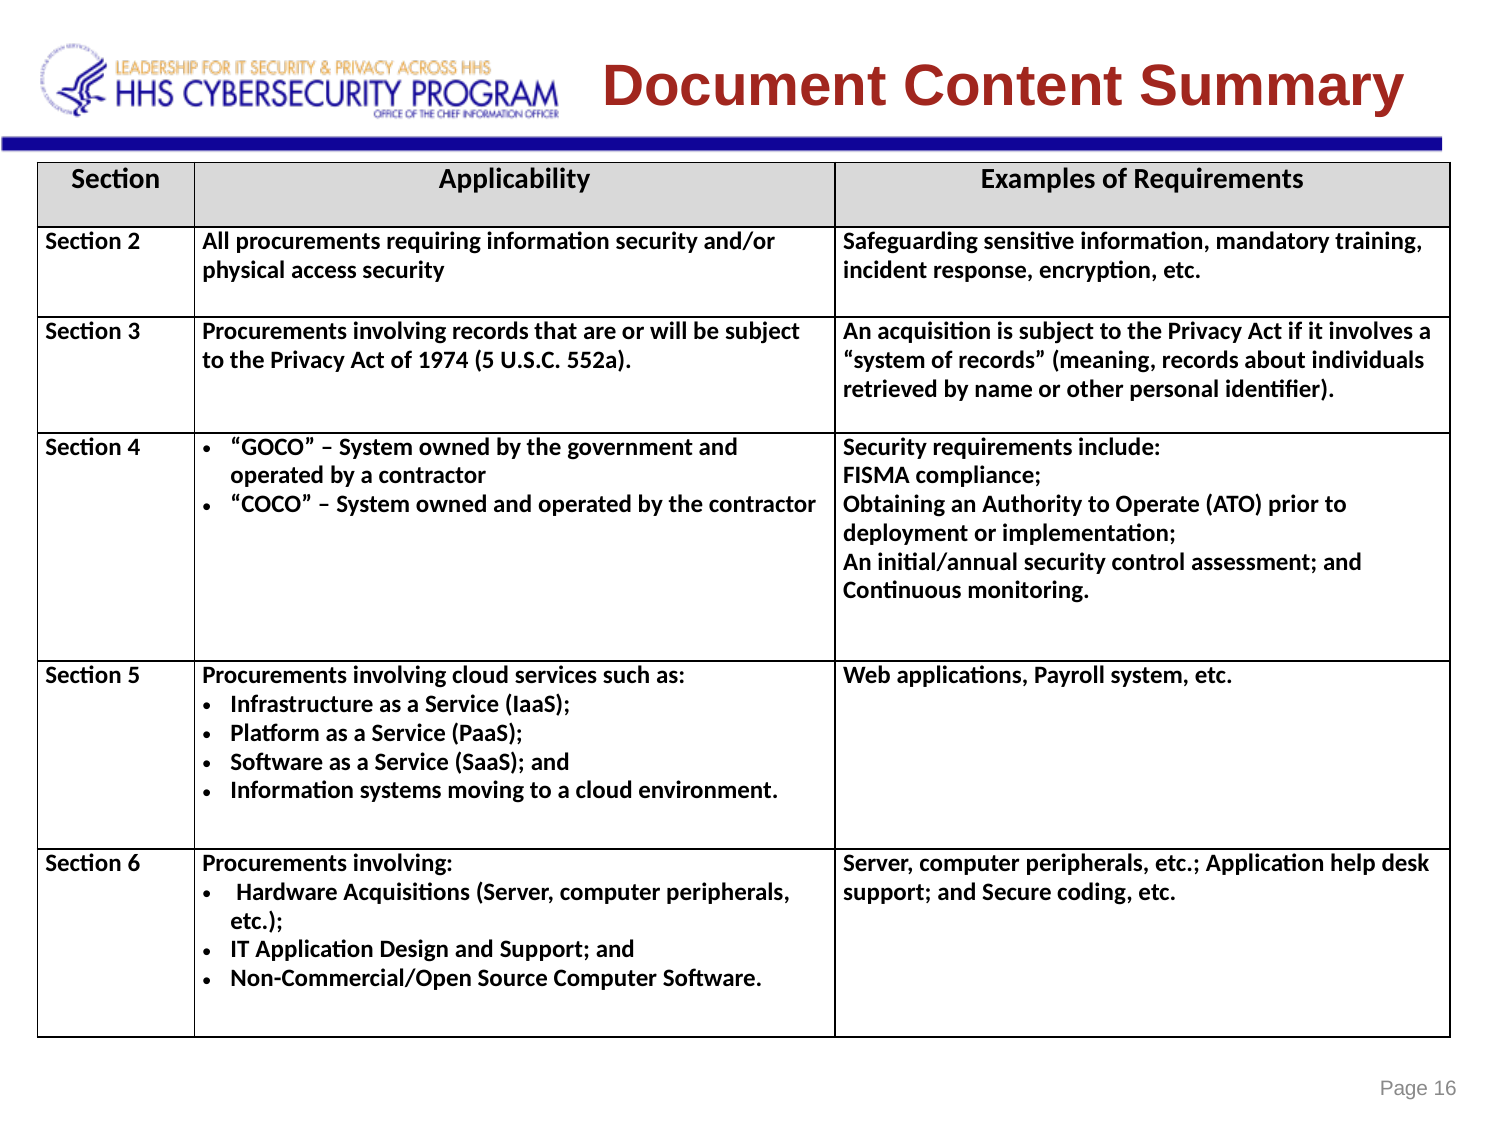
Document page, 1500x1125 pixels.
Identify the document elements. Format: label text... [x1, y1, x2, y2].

table_cell Procurements involving cloud services such as: Infrastructure as a Service (IaaS); Platform as a Service (PaaS); Software as a Service (SaaS); and Information systems moving to a cloud environment. [195, 662, 834, 848]
table_header Examples of Requirements [836, 163, 1449, 226]
title Document Content Summary [587, 24, 1463, 126]
table_cell Section 2 [38, 228, 194, 316]
picture [0, 0, 1443, 234]
table_cell Section 4 [38, 434, 194, 660]
table_cell Safeguarding sensitive information, mandatory training, incident response, encryption, etc. [836, 228, 1449, 316]
table_cell Web applications, Payroll system, etc. [836, 662, 1449, 848]
table_cell An acquisition is subject to the Privacy Act if it involves a “system of records” (meaning, records about individuals retrieved by name or other personal identifier). [836, 318, 1449, 432]
table_cell Section 5 [38, 662, 194, 848]
table_cell All procurements requiring information security and/or physical access security [195, 228, 834, 316]
table_cell Security requirements include: FISMA compliance; Obtaining an Authority to Operate (ATO) prior to deployment or implementation; An initial/annual security control assessment; and Continuous monitoring. [836, 434, 1449, 660]
table_cell Section 3 [38, 318, 194, 432]
slide_number Page 16 [1121, 1065, 1472, 1110]
table_header Applicability [195, 163, 834, 226]
table_header Section [38, 163, 194, 226]
table_cell Server, computer peripherals, etc.; Application help desk support; and Secure coding, etc. [836, 850, 1449, 1036]
table_cell Section 6 [38, 850, 194, 1036]
table_cell Procurements involving records that are or will be subject to the Privacy Act of 1974 (5 U.S.C. 552a). [195, 318, 834, 432]
table_cell “GOCO” – System owned by the government and operated by a contractor “COCO” – System owned and operated by the contractor [195, 434, 834, 660]
table_cell Procurements involving: Hardware Acquisitions (Server, computer peripherals, etc.); IT Application Design and Support; and Non-Commercial/Open Source Computer Software. [195, 850, 834, 1036]
